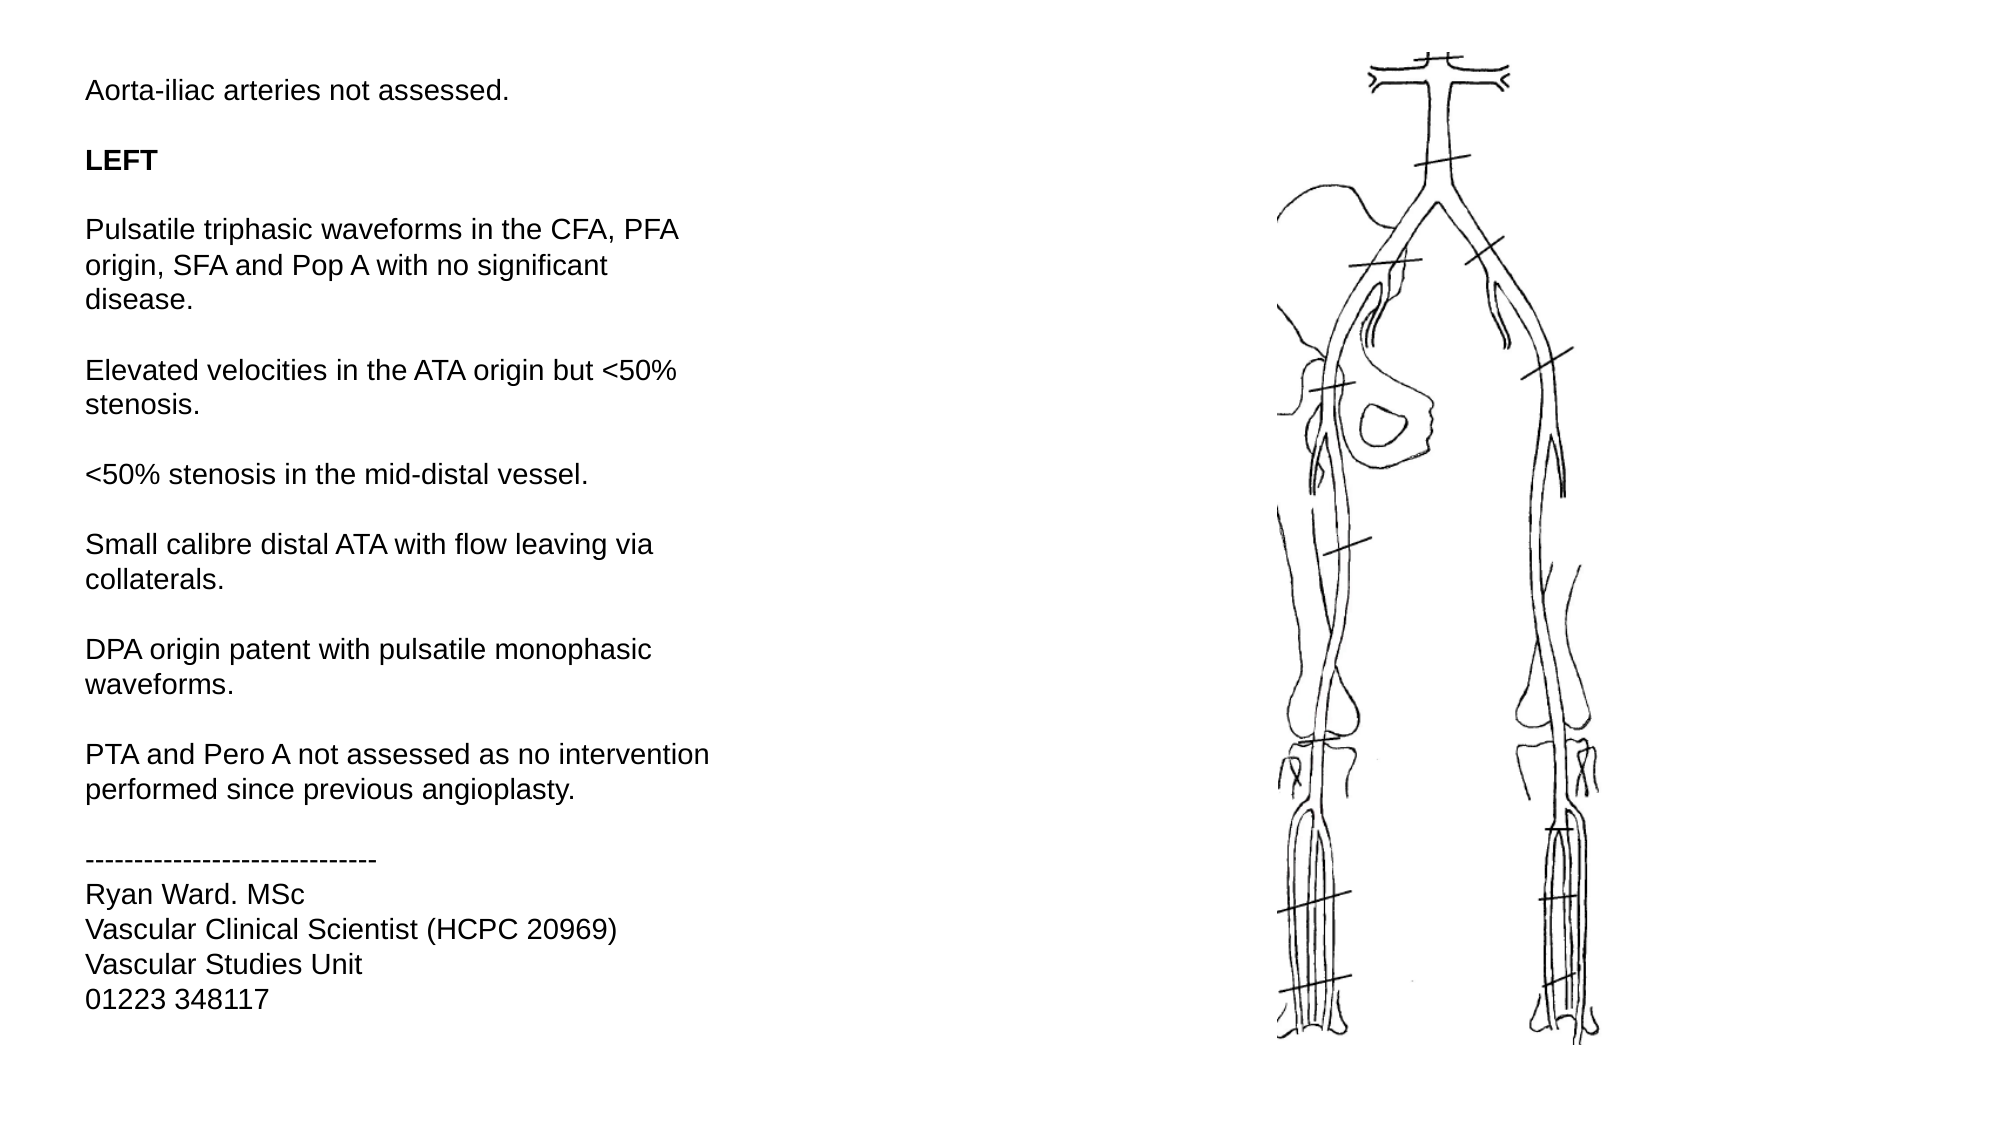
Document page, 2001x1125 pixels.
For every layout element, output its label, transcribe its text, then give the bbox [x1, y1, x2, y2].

text_box Aorta-iliac arteries not assessed. LEFT Pulsatile triphasic waveforms in the CFA, PFA origin, SFA and Pop A with no significant disease. Elevated velocities in the ATA origin but <50% stenosis. <50% stenosis in the mid-distal vessel. Small calibre distal ATA with flow leaving via collaterals. DPA origin patent with pulsatile monophasic waveforms. PTA and Pero A not assessed as no intervention performed since previous angioplasty. ------------------------------ Ryan Ward. MSc Vascular Clinical Scientist (HCPC 20969) Vascular Studies Unit 01223 348117 [70, 63, 729, 1023]
picture [1277, 52, 1633, 1045]
